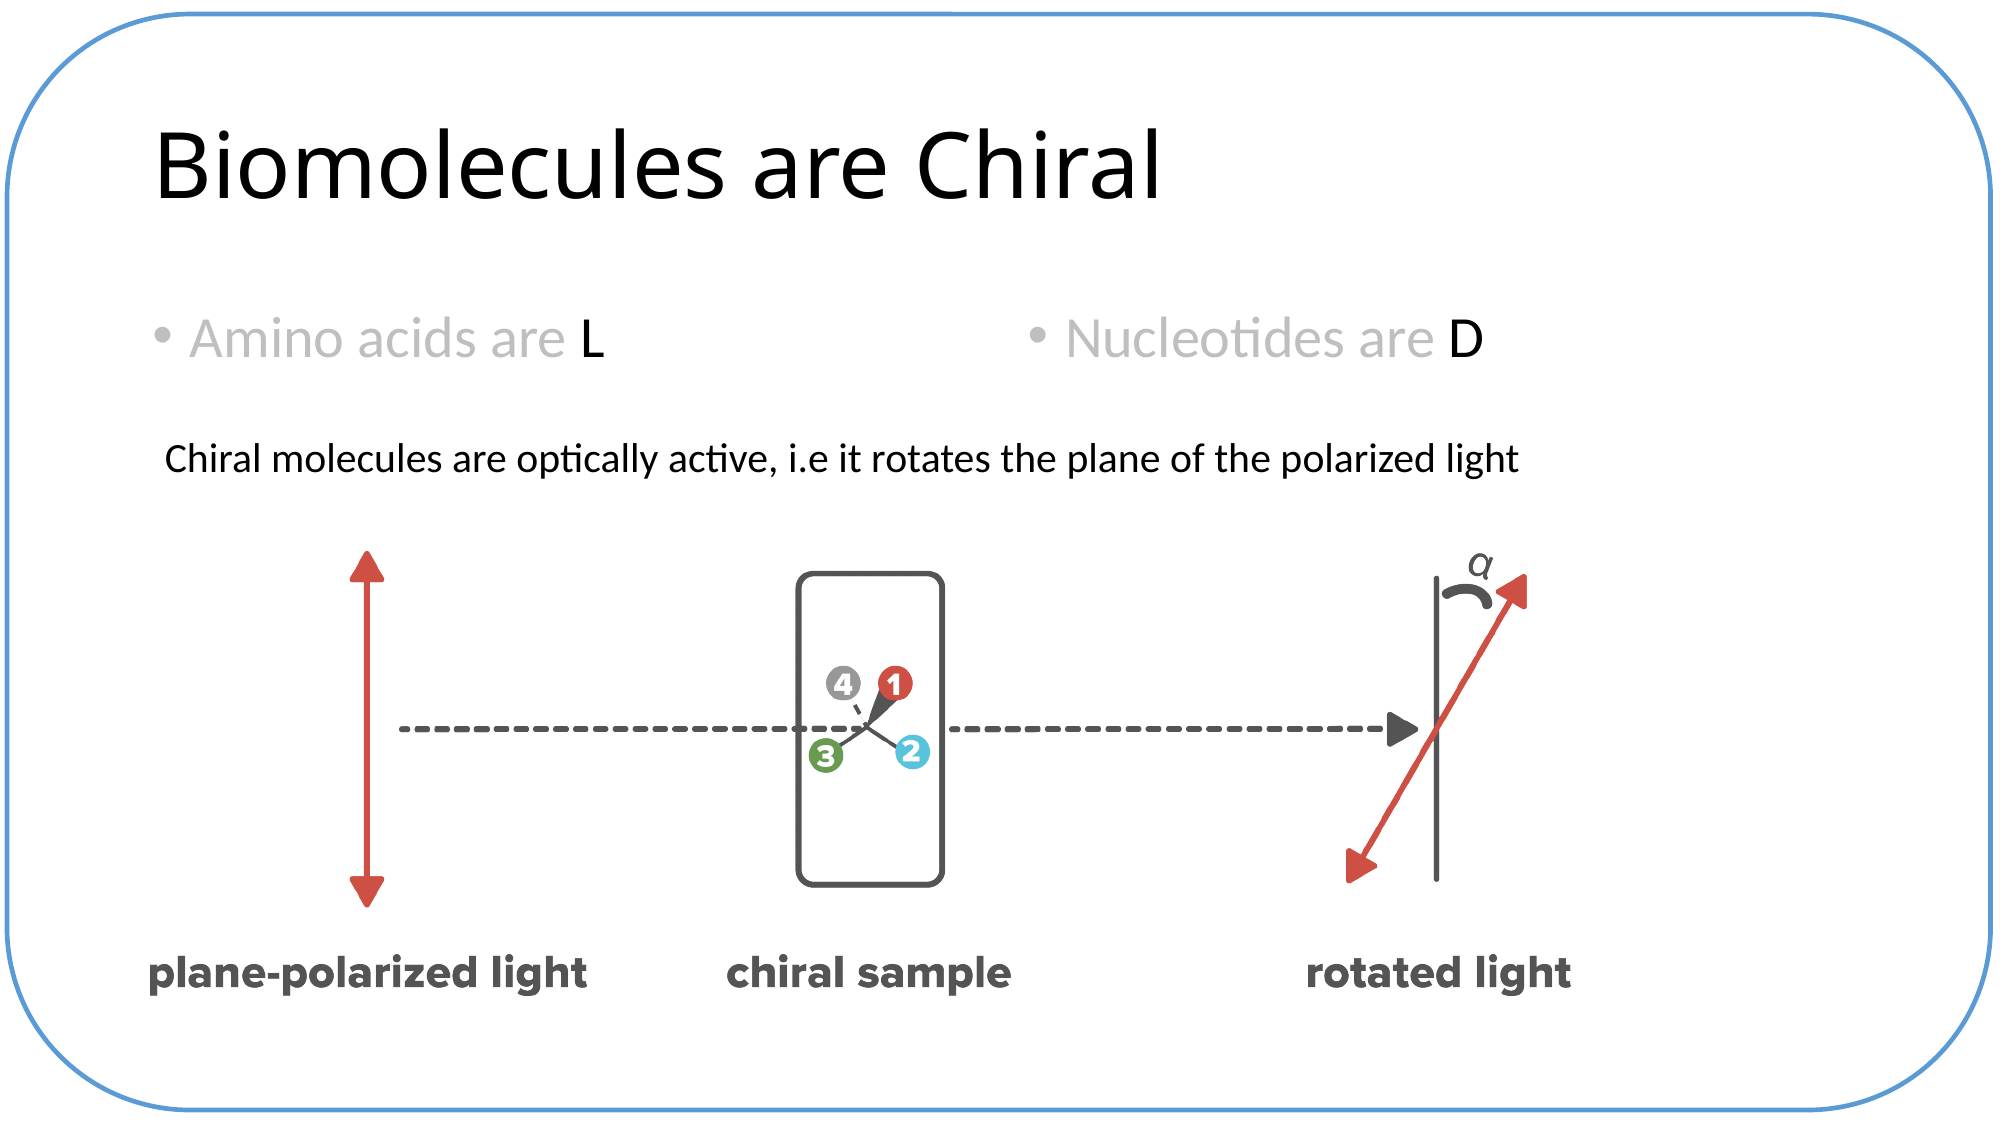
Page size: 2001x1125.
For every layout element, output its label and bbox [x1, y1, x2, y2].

picture [149, 552, 1571, 996]
text_box [5, 13, 1992, 1112]
